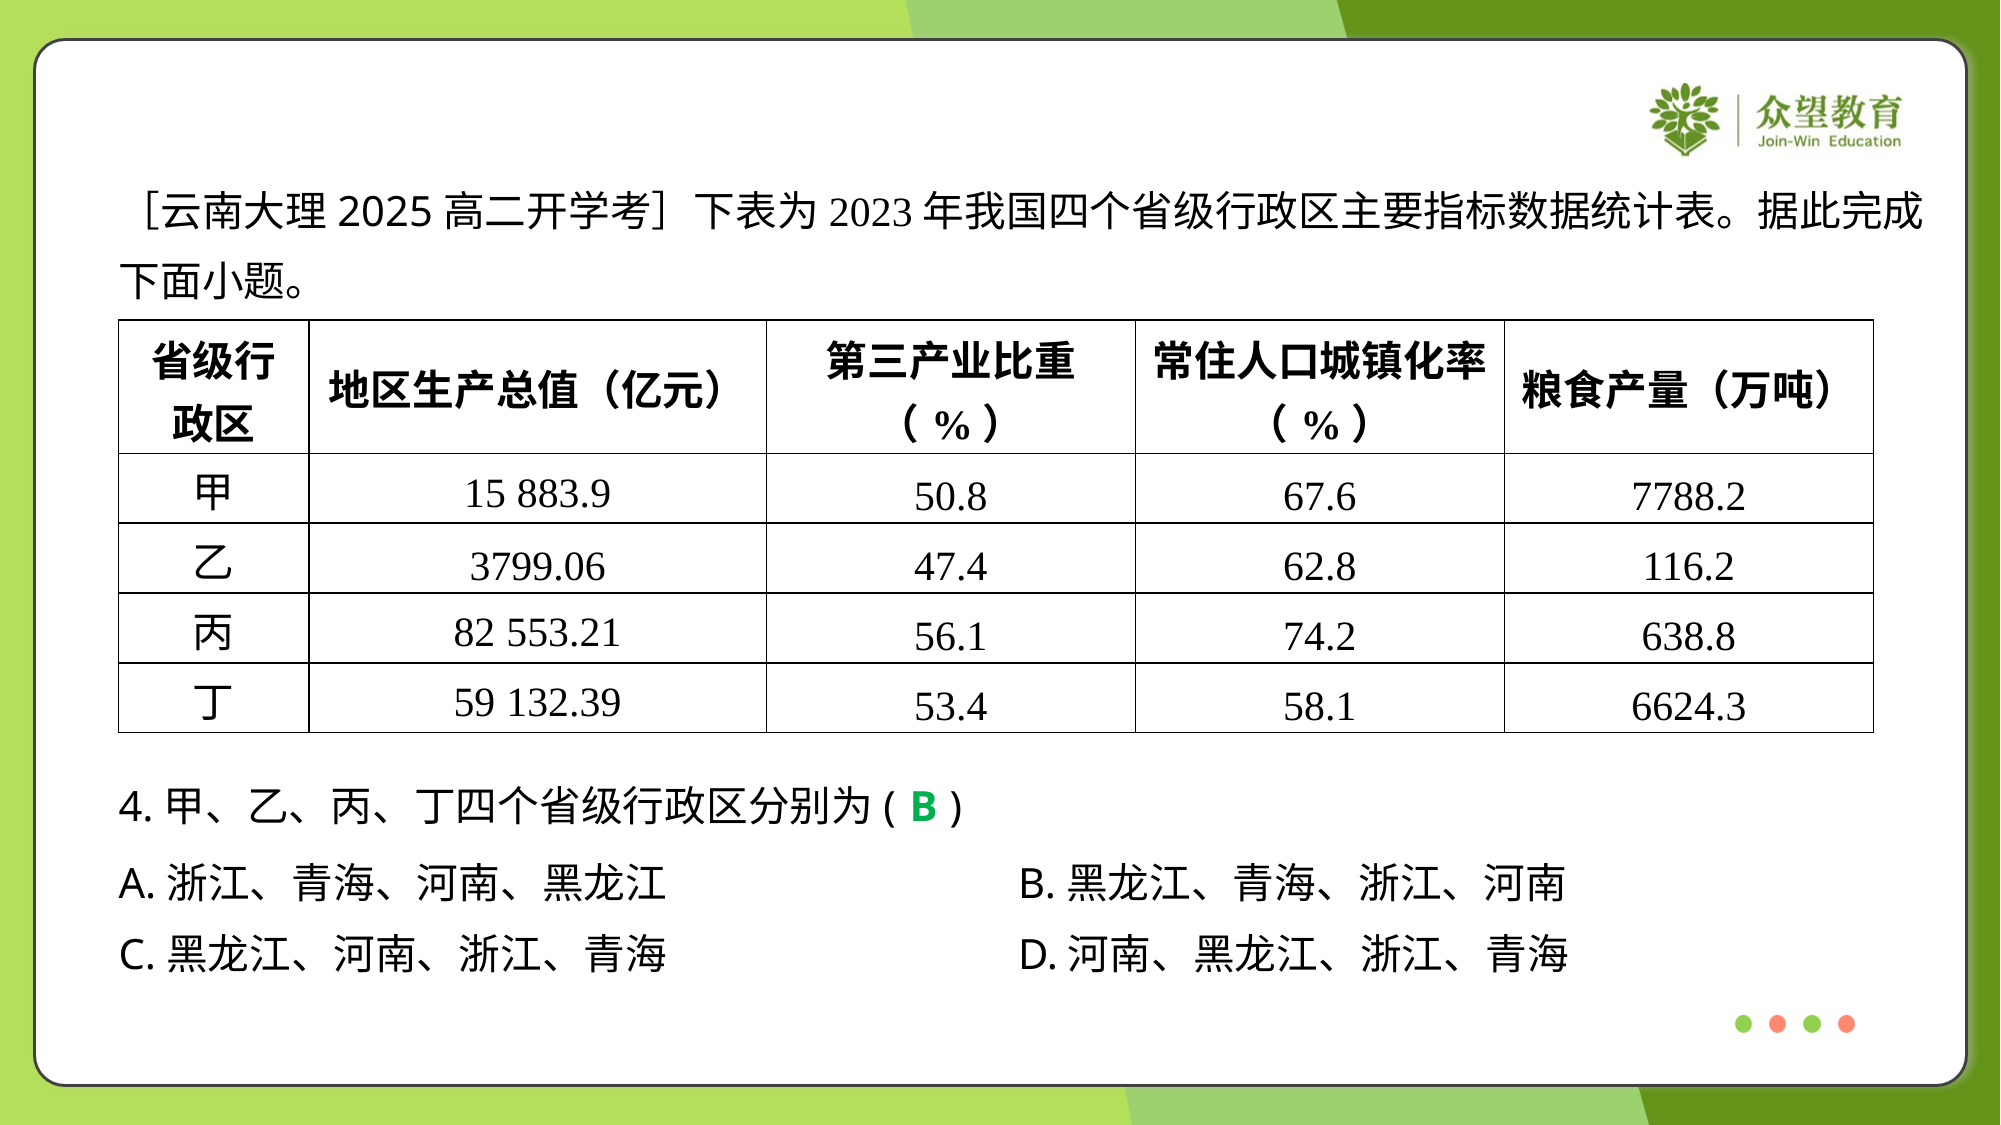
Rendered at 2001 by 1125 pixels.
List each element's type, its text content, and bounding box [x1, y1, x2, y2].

text_box B [894, 755, 953, 823]
table_header 常住人口城镇化率 （%） [1136, 321, 1504, 453]
table_cell 116.2 [1505, 524, 1873, 592]
table_cell 乙 [119, 524, 308, 592]
table_cell 47.4 [767, 524, 1135, 592]
table_cell 58.1 [1136, 664, 1504, 732]
table_cell 丁 [119, 664, 308, 732]
table_cell 7788.2 [1505, 454, 1873, 522]
table_header 粮食产量（万吨） [1505, 321, 1873, 453]
table_cell 15 883.9 [310, 454, 766, 522]
picture [0, 0, 2000, 1125]
table_cell 50.8 [767, 454, 1135, 522]
table_header 第三产业比重 （%） [767, 321, 1135, 453]
text_box ［云南大理2025高二开学考］下表为2023年我国四个省级行政区主要指标数据统计表。据此完成 下面小题。 [118, 159, 1883, 298]
table_cell 74.2 [1136, 594, 1504, 662]
text_box A.浙江、青海、河南、黑龙江 B.黑龙江、青海、浙江、河南 C.黑龙江、河南、浙江、青海 D.河南、黑龙江、浙江、青海 [118, 831, 1883, 971]
table_cell 56.1 [767, 594, 1135, 662]
table_cell 62.8 [1136, 524, 1504, 592]
table_cell 53.4 [767, 664, 1135, 732]
table_cell 丙 [119, 594, 308, 662]
table_cell 67.6 [1136, 454, 1504, 522]
table_header 省级行 政区 [119, 321, 308, 453]
table_cell 82 553.21 [310, 594, 766, 662]
text_box 4.甲、乙、丙、丁四个省级行政区分别为( ) [953, 755, 1883, 822]
table_cell 3799.06 [310, 524, 766, 592]
text_box 4.甲、乙、丙、丁四个省级行政区分别为( ) [118, 755, 894, 822]
table_cell 59 132.39 [310, 664, 766, 732]
table_cell 甲 [119, 454, 308, 522]
table_header 地区生产总值（亿元） [310, 321, 766, 453]
table_cell 6624.3 [1505, 664, 1873, 732]
table_cell 638.8 [1505, 594, 1873, 662]
